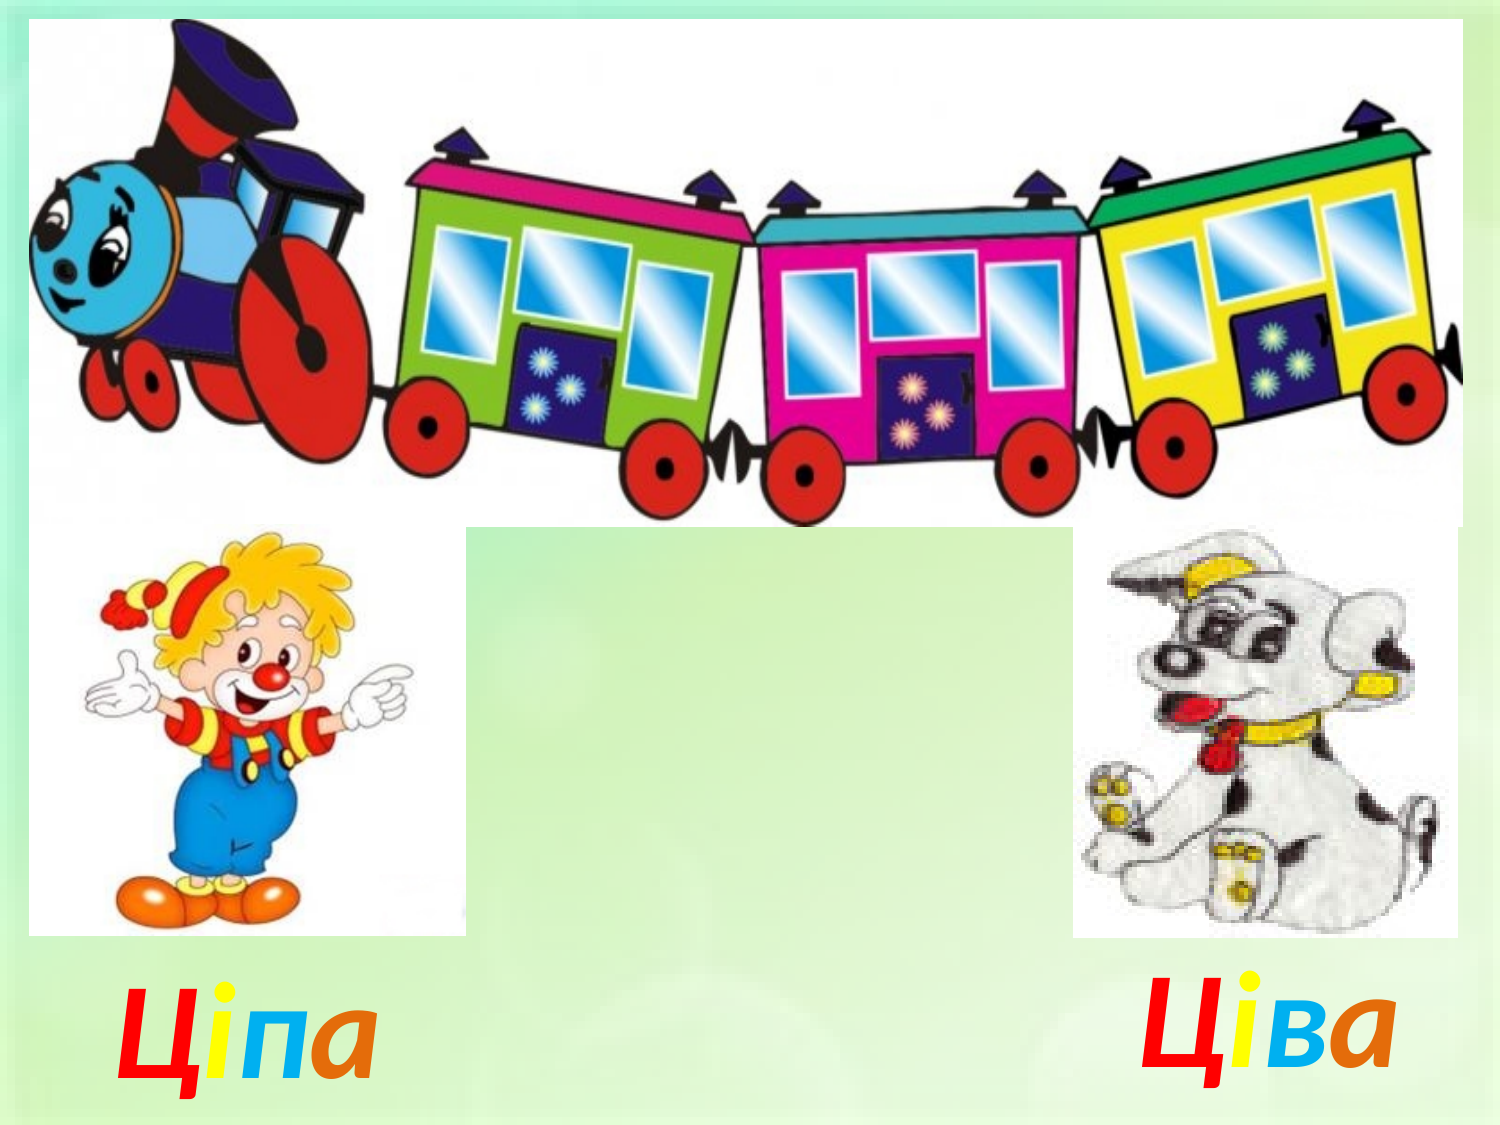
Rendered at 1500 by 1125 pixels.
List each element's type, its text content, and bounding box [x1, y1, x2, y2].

text_box Ціва [1070, 964, 1468, 1061]
picture [1073, 522, 1458, 939]
picture [29, 524, 466, 937]
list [29, 18, 1463, 528]
title Ціпа [52, 952, 443, 1096]
